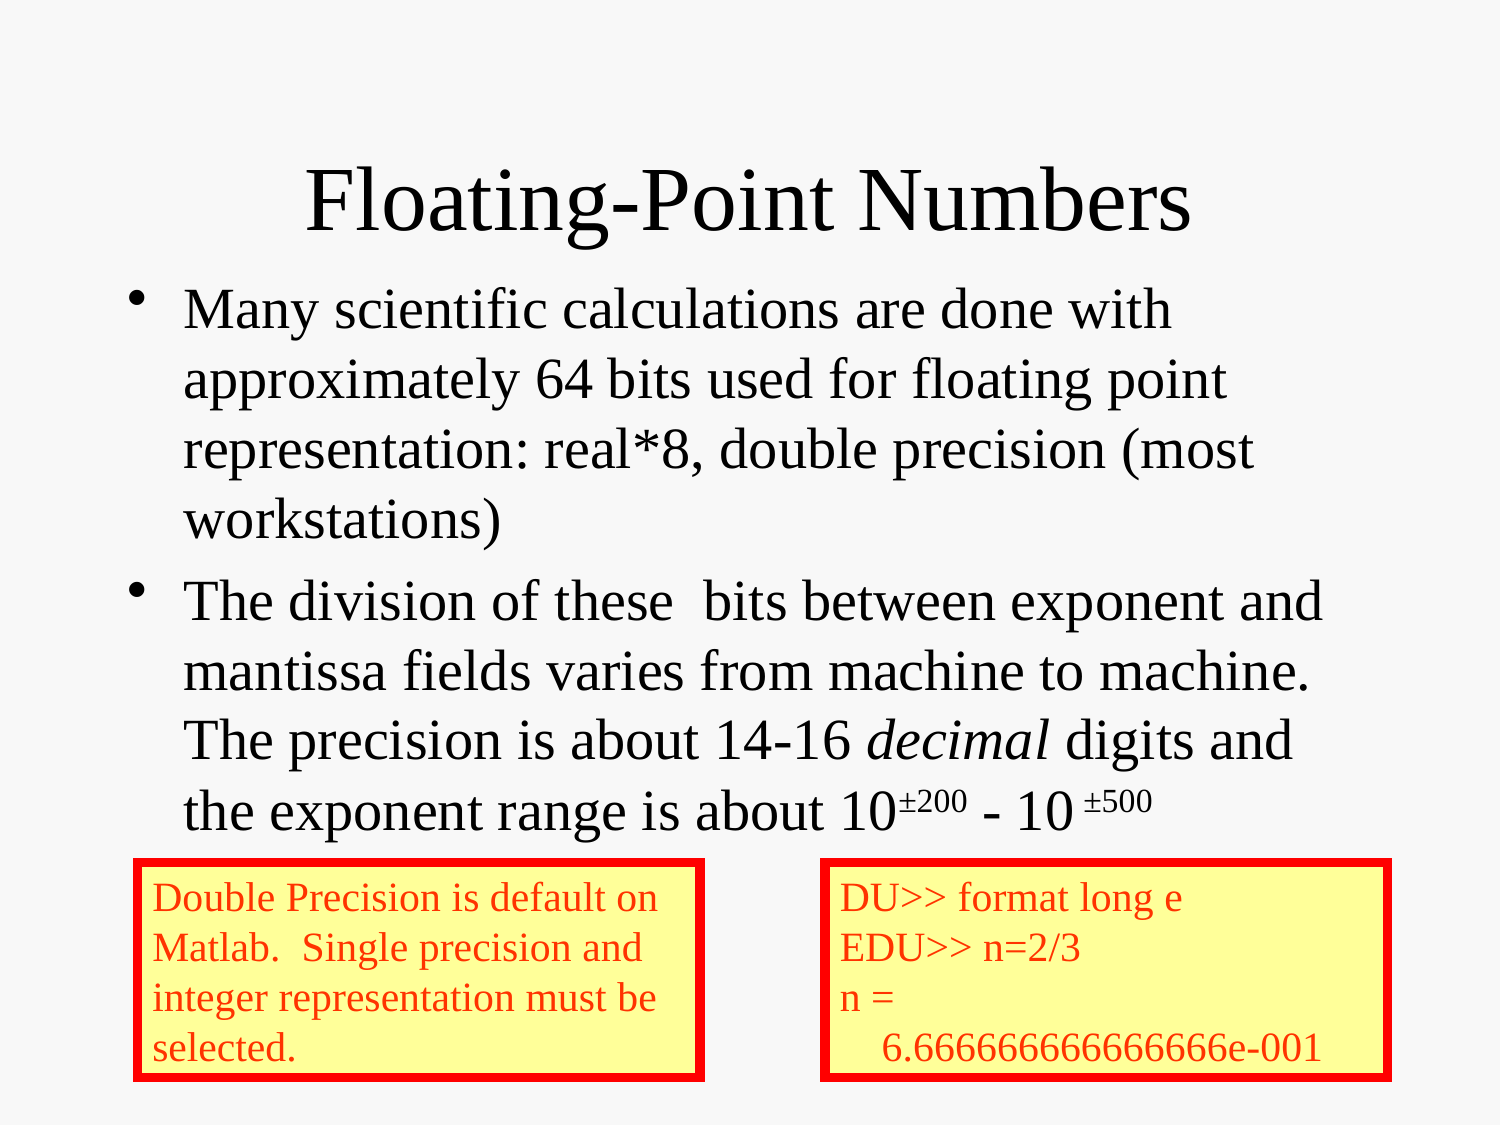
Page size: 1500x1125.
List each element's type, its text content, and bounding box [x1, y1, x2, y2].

text_box Double Precision is default on Matlab. Single precision and integer representation must be selected. [137, 862, 700, 1078]
list Many scientific calculations are done with approximately 64 bits used for floating point representation: real*8, double precision (most workstations) The division of these bits between exponent and mantissa fields varies from machine to machine. The precision is about 14-16 decimal digits and the exponent range is about 10±200 - 10 ±500 [112, 262, 1388, 938]
title Floating-Point Numbers [112, 99, 1388, 262]
text_box DU>> format long e EDU>> n=2/3 n = 6.666666666666666e-001 [825, 862, 1388, 1078]
